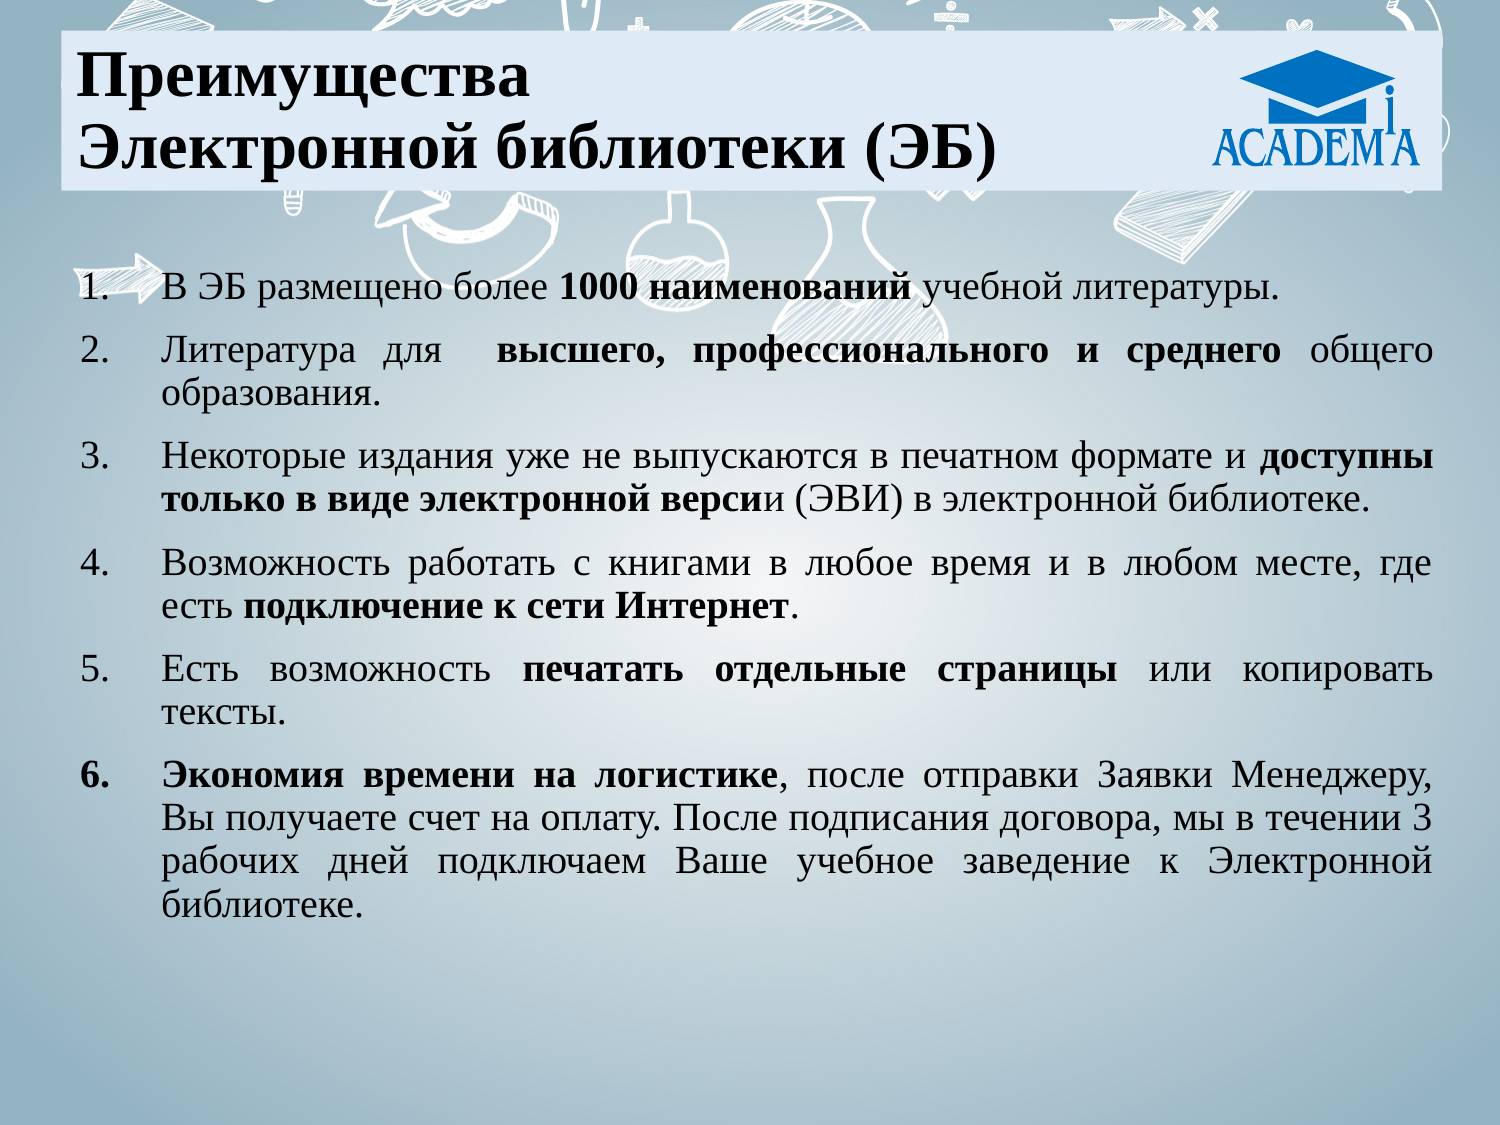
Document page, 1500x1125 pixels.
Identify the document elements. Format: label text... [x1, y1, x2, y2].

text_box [1212, 49, 1421, 167]
list В ЭБ размещено более 1000 наименований учебной литературы. Литература для высшего, профессионального и среднего общего образования. Некоторые издания уже не выпускаются в печатном формате и доступны только в виде электронной версии (ЭВИ) в электронной библиотеке. Возможность работать с книгами в любое время и в любом месте, где есть подключение к сети Интернет. Есть возможность печатать отдельные страницы или копировать тексты. Экономия времени на логистике, после отправки Заявки Менеджеру, Вы получаете счет на оплату. После подписания договора, мы в течении 3 рабочих дней подключаем Ваше учебное заведение к Электронной библиотеке. [65, 257, 1450, 953]
title Преимущества Электронной библиотеки (ЭБ) [61, 30, 1443, 191]
picture [0, 0, 1500, 1125]
